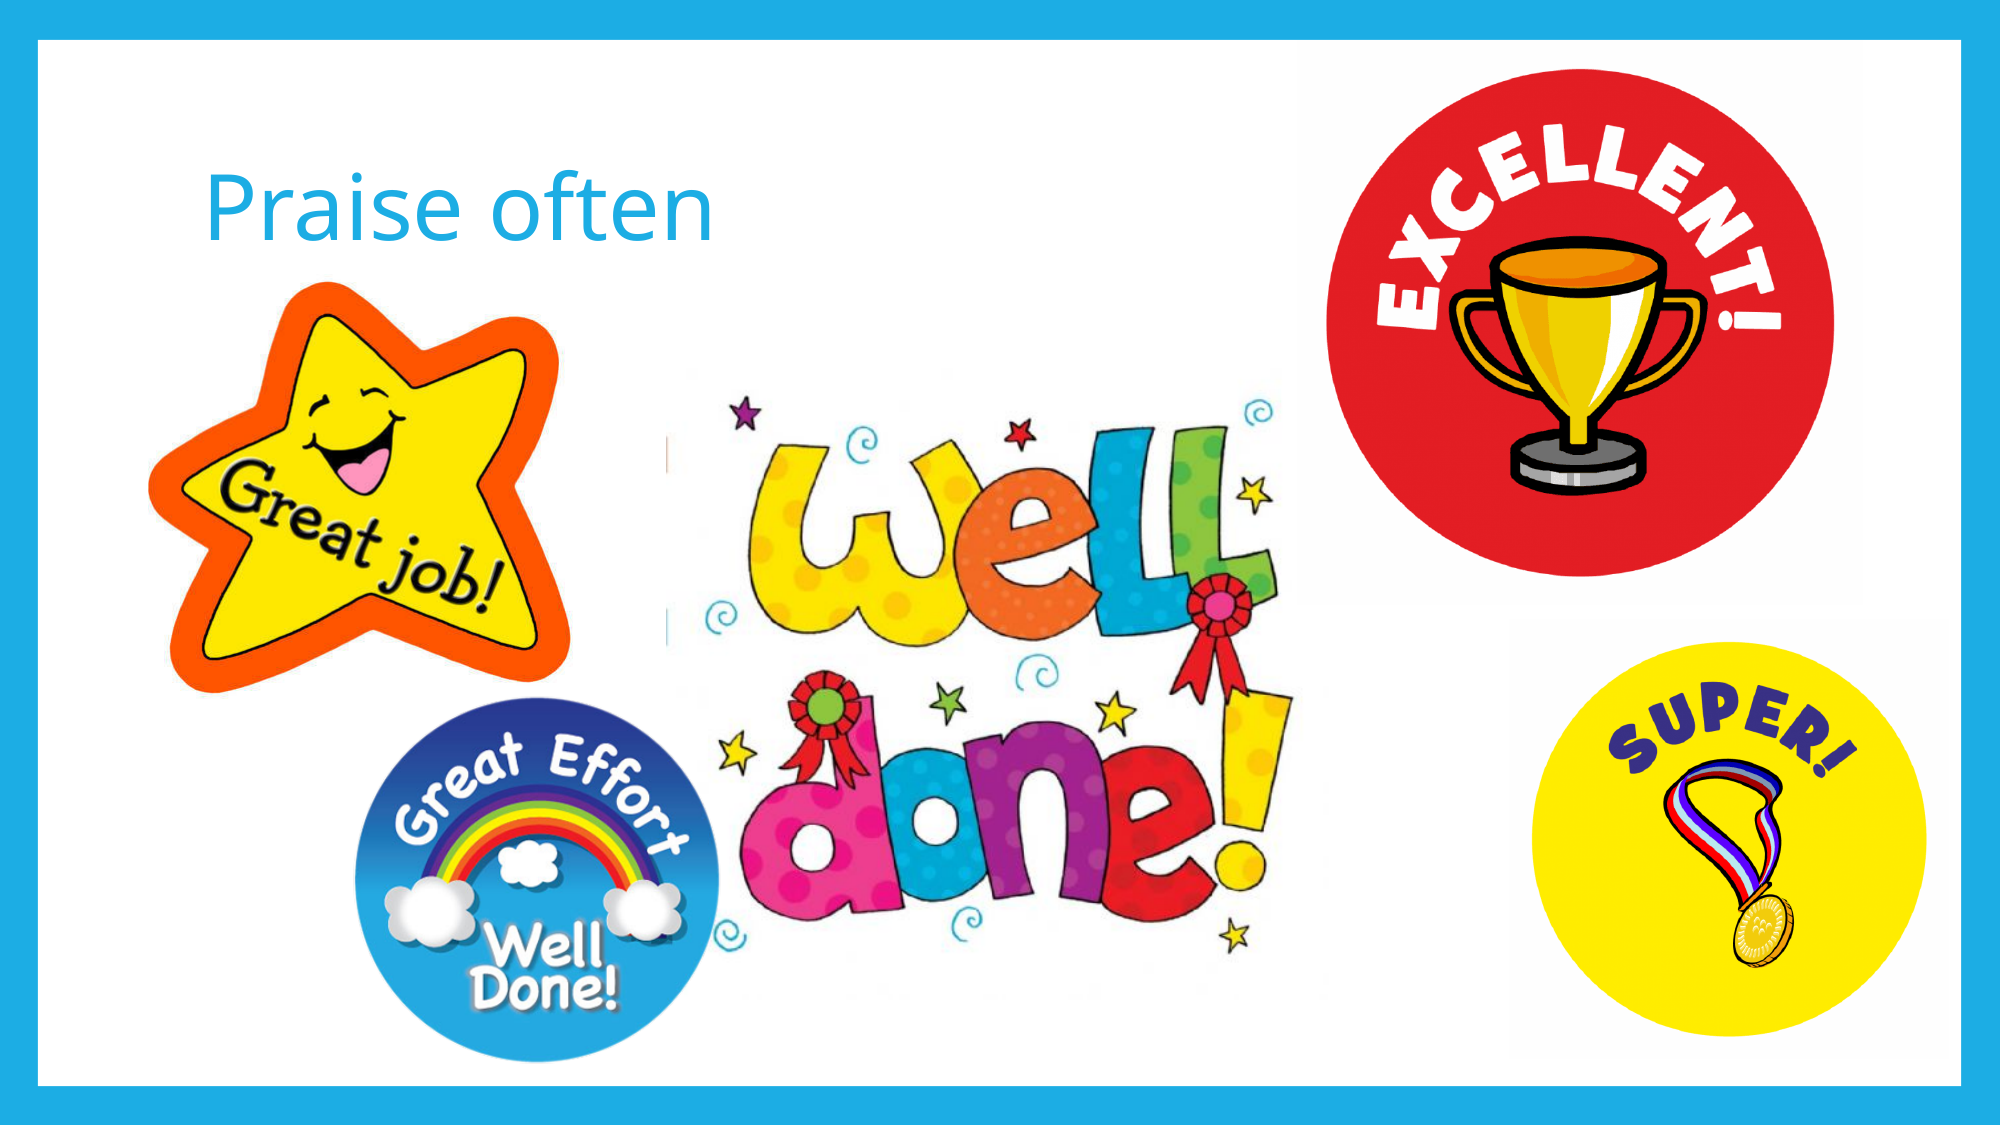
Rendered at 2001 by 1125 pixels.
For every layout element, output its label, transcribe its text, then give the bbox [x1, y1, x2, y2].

picture [132, 274, 759, 1102]
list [665, 337, 1329, 1001]
picture [1296, 39, 1863, 606]
title Praise often [187, 99, 1291, 323]
picture [1509, 619, 1949, 1059]
